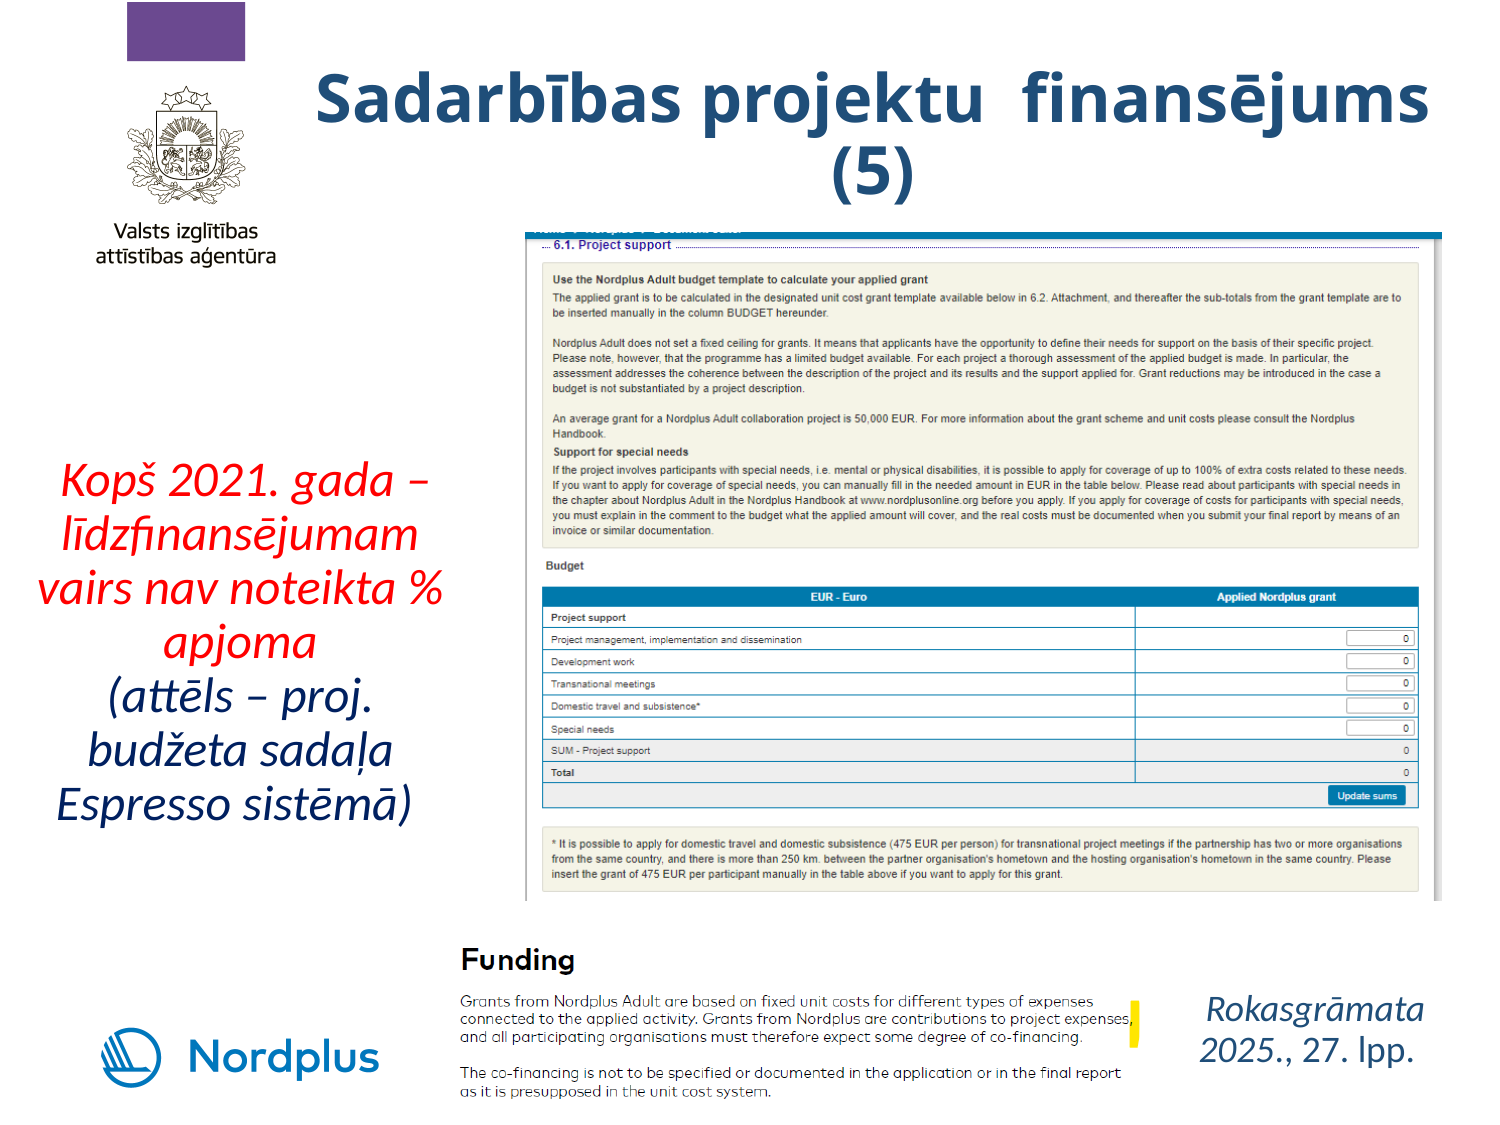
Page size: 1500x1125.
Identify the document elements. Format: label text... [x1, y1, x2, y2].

text_box Kopš 2021. gada – līdzfinansējumam vairs nav noteikta % apjoma (attēls – proj. budžeta sadaļa Espresso sistēmā) [11, 445, 469, 839]
picture [0, 0, 1500, 1125]
title Sadarbības projektu finansējums (5) [258, 59, 1489, 215]
text_box Rokasgrāmata 2025., 27. lpp. [1167, 981, 1489, 1078]
